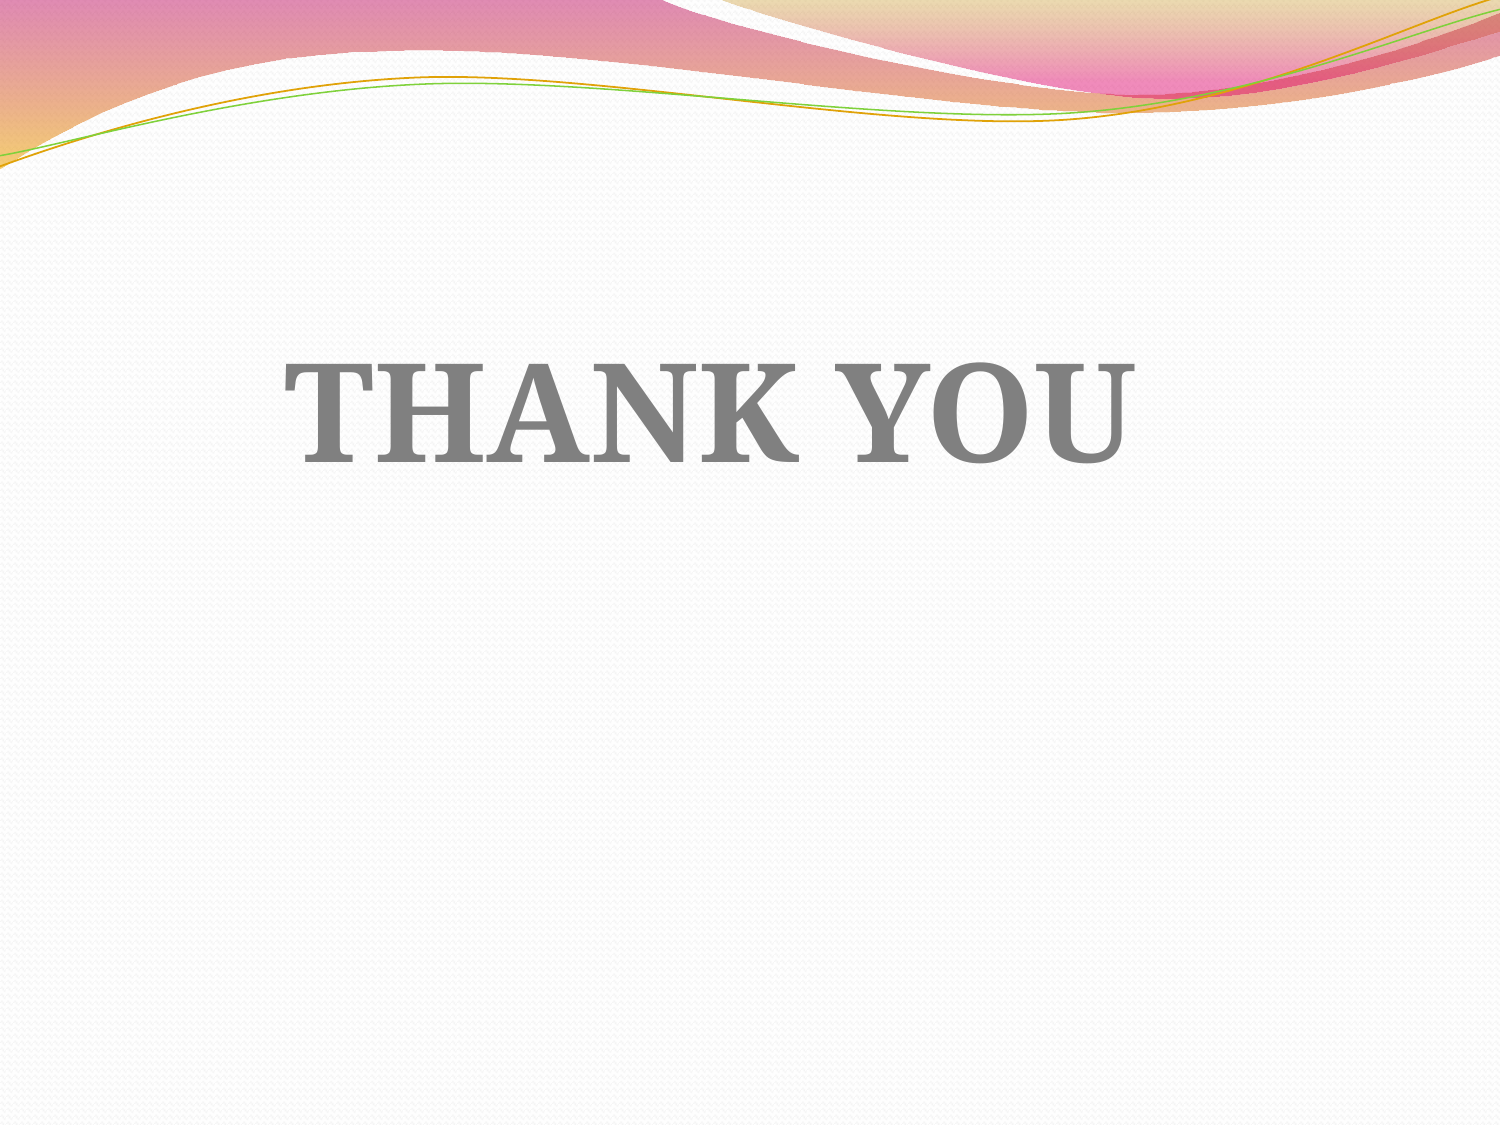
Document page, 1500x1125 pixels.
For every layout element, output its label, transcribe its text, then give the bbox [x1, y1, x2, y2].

list THANK YOU [74, 317, 1426, 1038]
